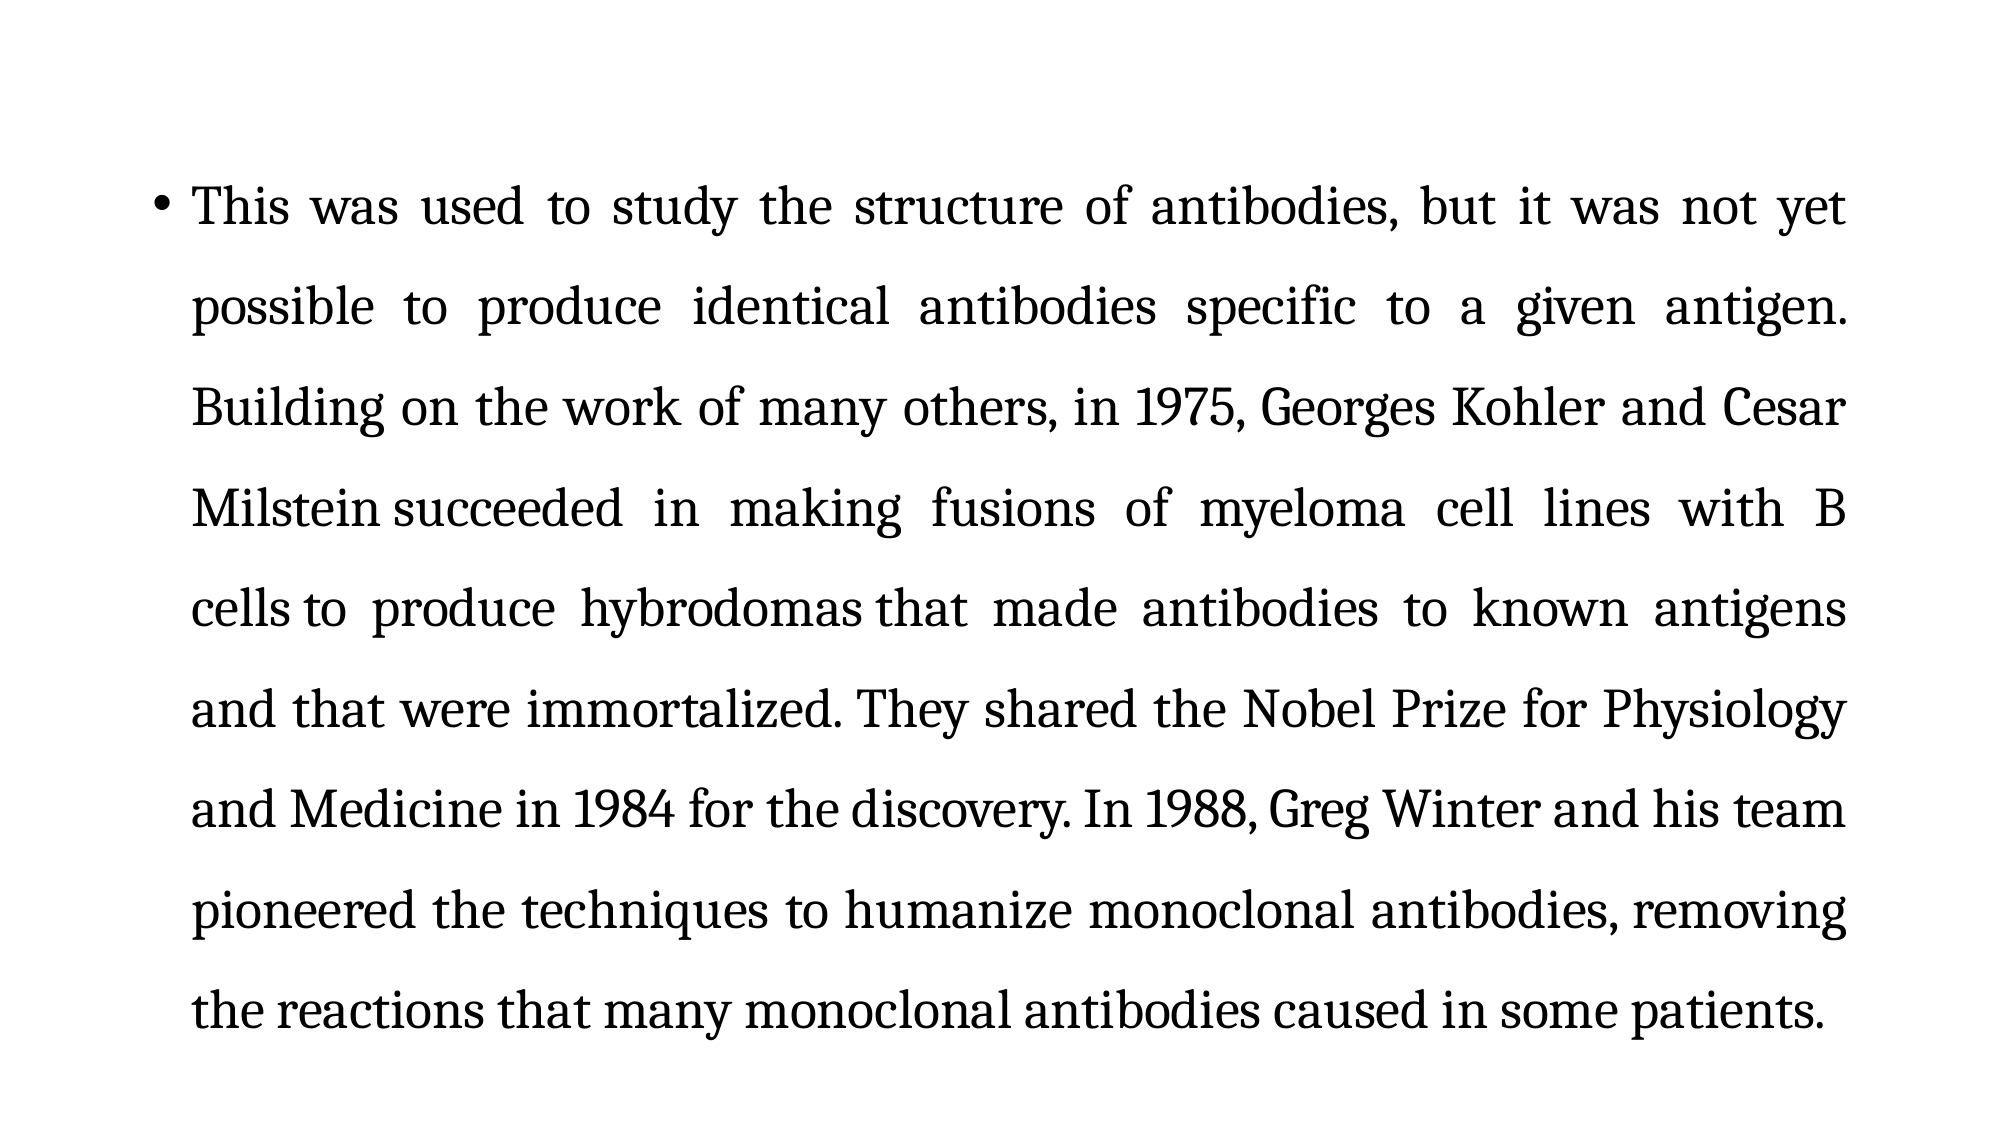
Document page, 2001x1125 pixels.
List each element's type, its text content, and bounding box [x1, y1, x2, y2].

list This was used to study the structure of antibodies, but it was not yet possible to produce identical antibodies specific to a given antigen. Building on the work of many others, in 1975, Georges Kohler and Cesar Milstein succeeded in making fusions of myeloma cell lines with B cells to produce hybrodomas that made antibodies to known antigens and that were immortalized. They shared the Nobel Prize for Physiology and Medicine in 1984 for the discovery. In 1988, Greg Winter and his team pioneered the techniques to humanize monoclonal antibodies, removing the reactions that many monoclonal antibodies caused in some patients. [137, 127, 1863, 1082]
